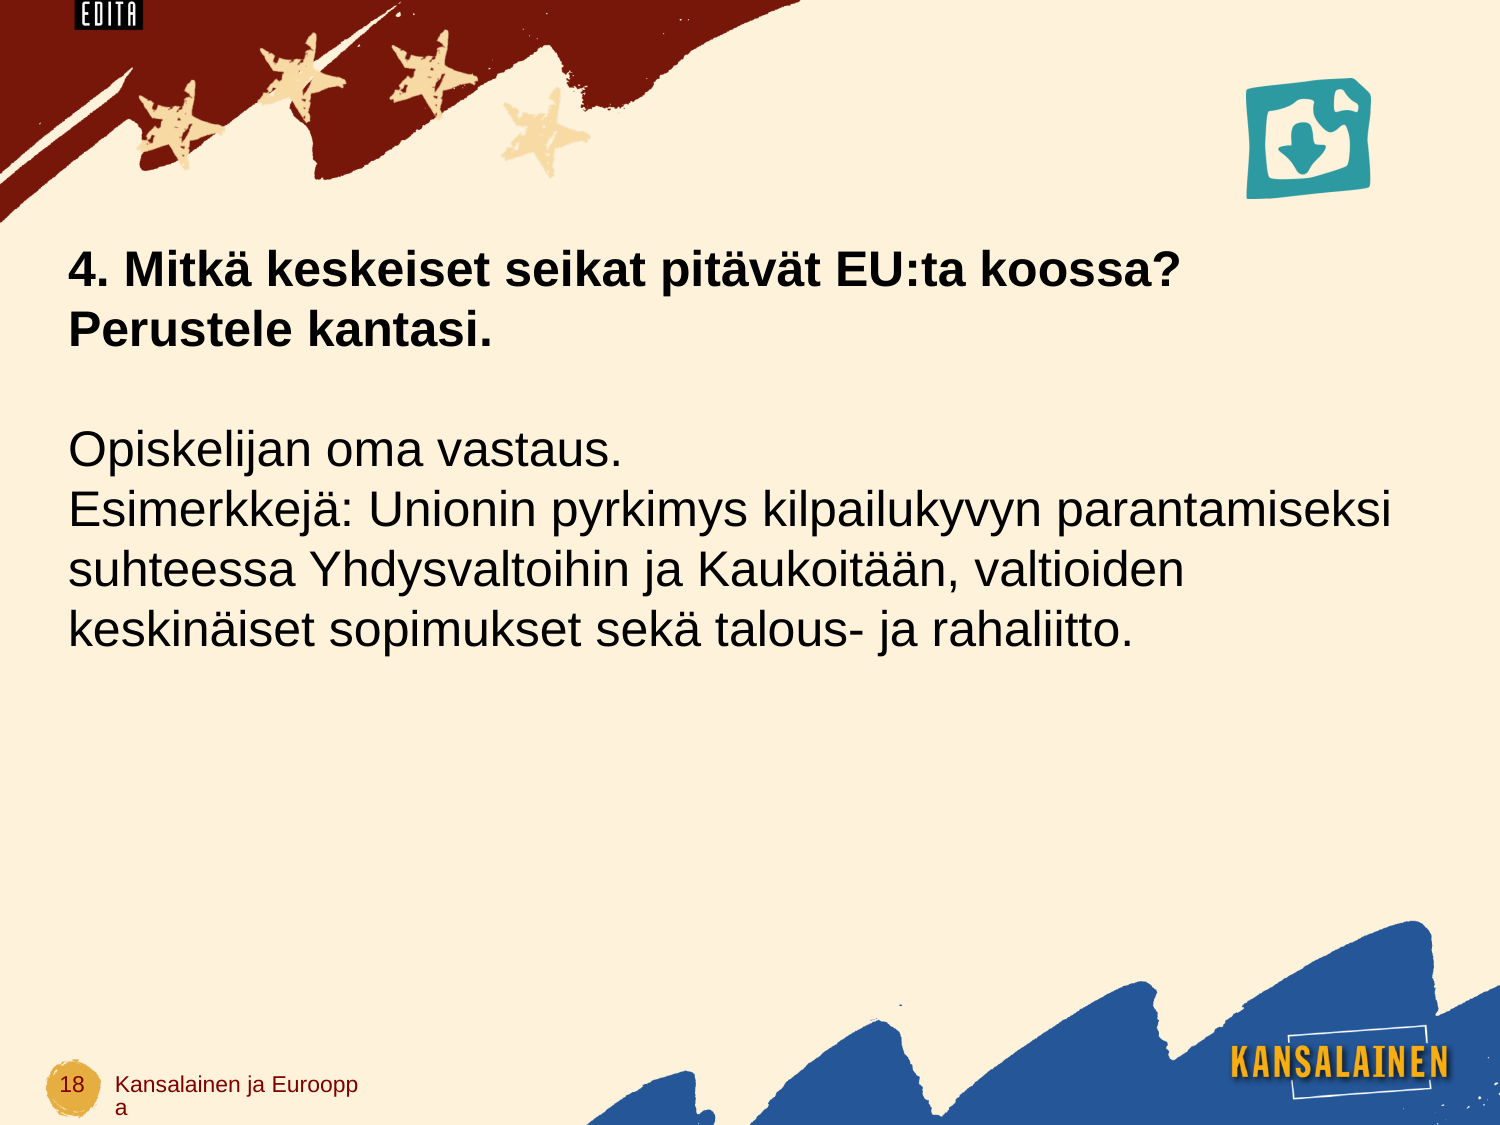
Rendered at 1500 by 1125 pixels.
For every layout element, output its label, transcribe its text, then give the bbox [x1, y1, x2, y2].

text_box 4. Mitkä keskeiset seikat pitävät EU:ta koossa? Perustele kantasi. Opiskelijan oma vastaus. Esimerkkejä: Unionin pyrkimys kilpailukyvyn parantamiseksi suhteessa Yhdysvaltoihin ja Kaukoitään, valtioiden keskinäiset sopimukset sekä talous- ja rahaliitto. [53, 229, 1436, 665]
footer Kansalainen ja Eurooppa [99, 1062, 376, 1125]
slide_number 18 [37, 1062, 99, 1125]
picture [0, 0, 1500, 1125]
